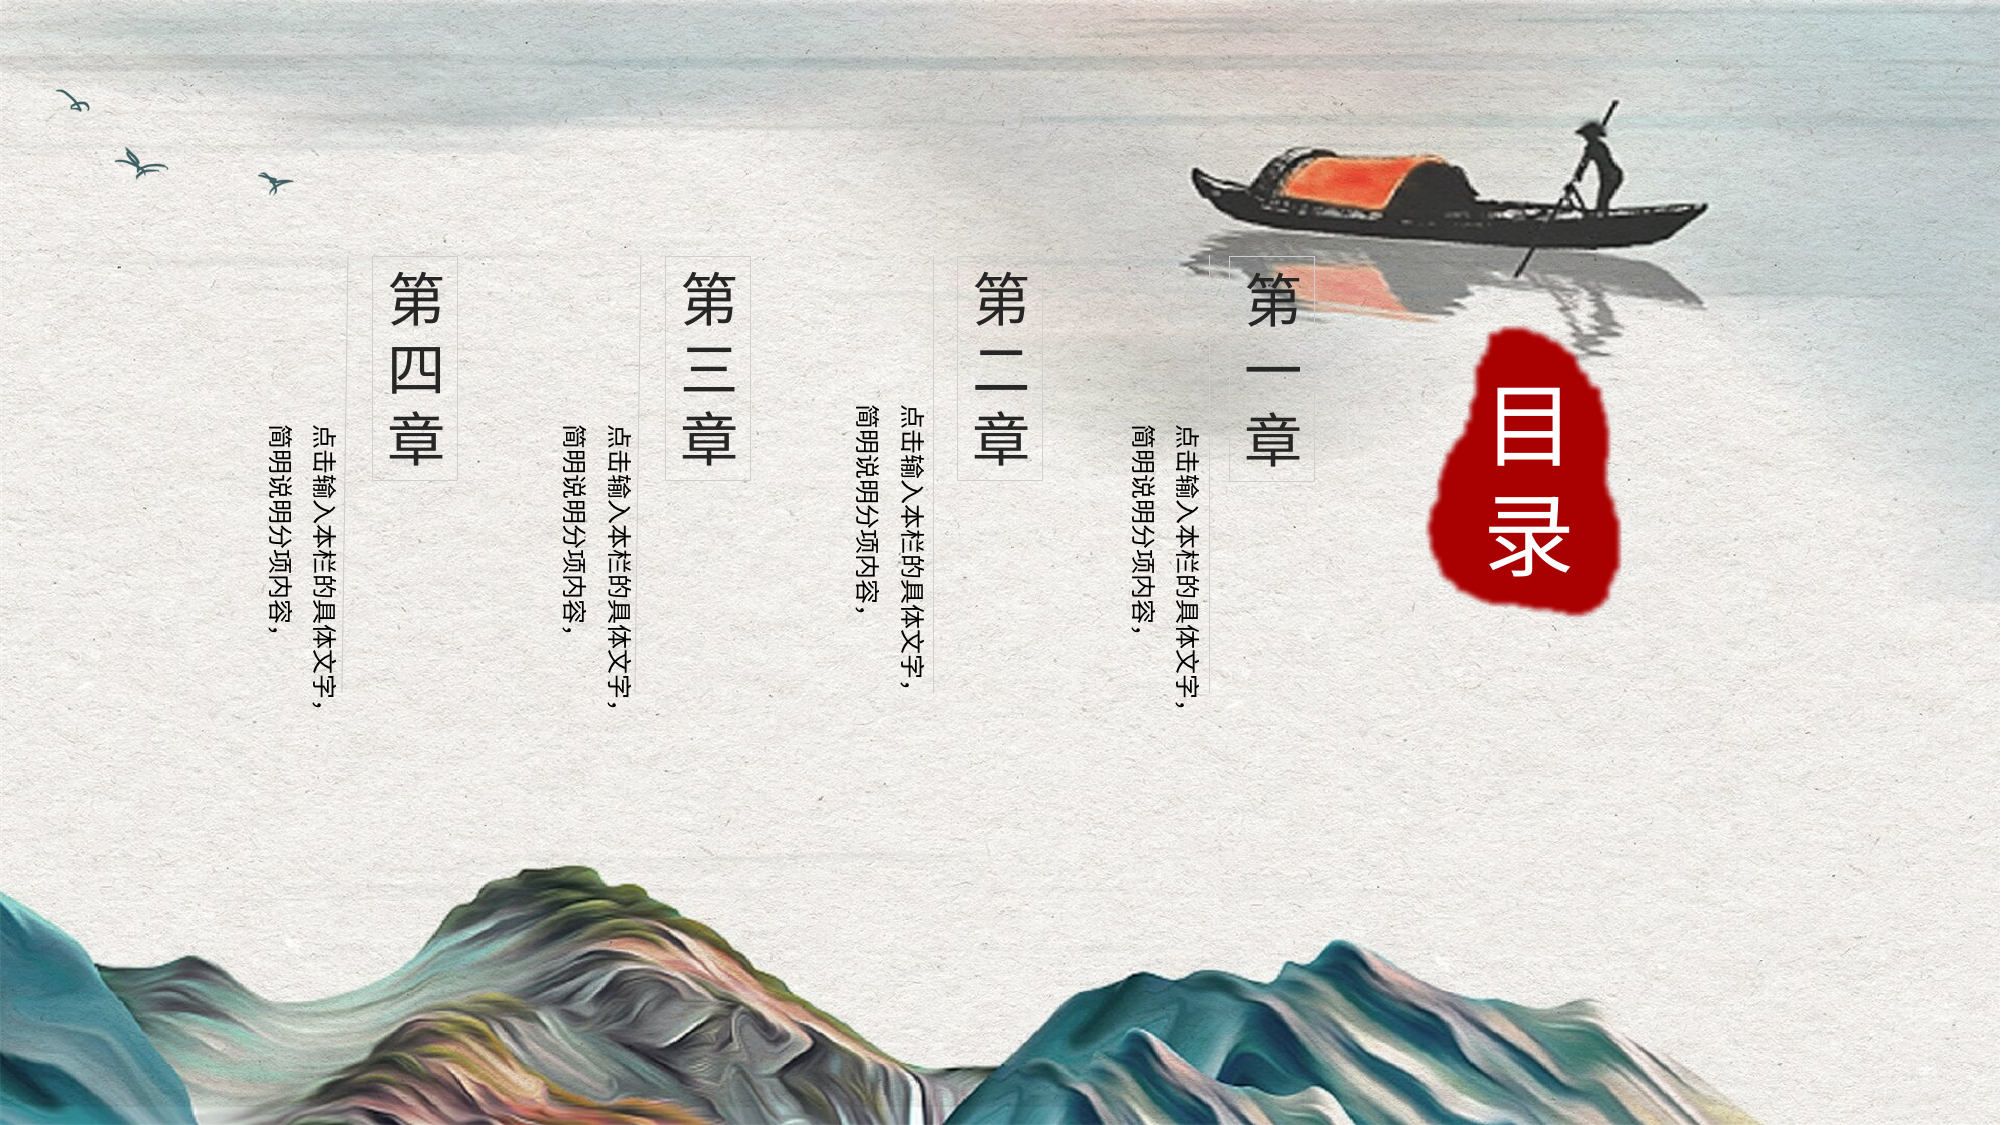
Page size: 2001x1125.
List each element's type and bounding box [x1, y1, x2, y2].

text_box [634, 255, 641, 693]
picture [0, 0, 2000, 1125]
text_box [1359, 251, 1701, 720]
text_box [341, 291, 348, 693]
